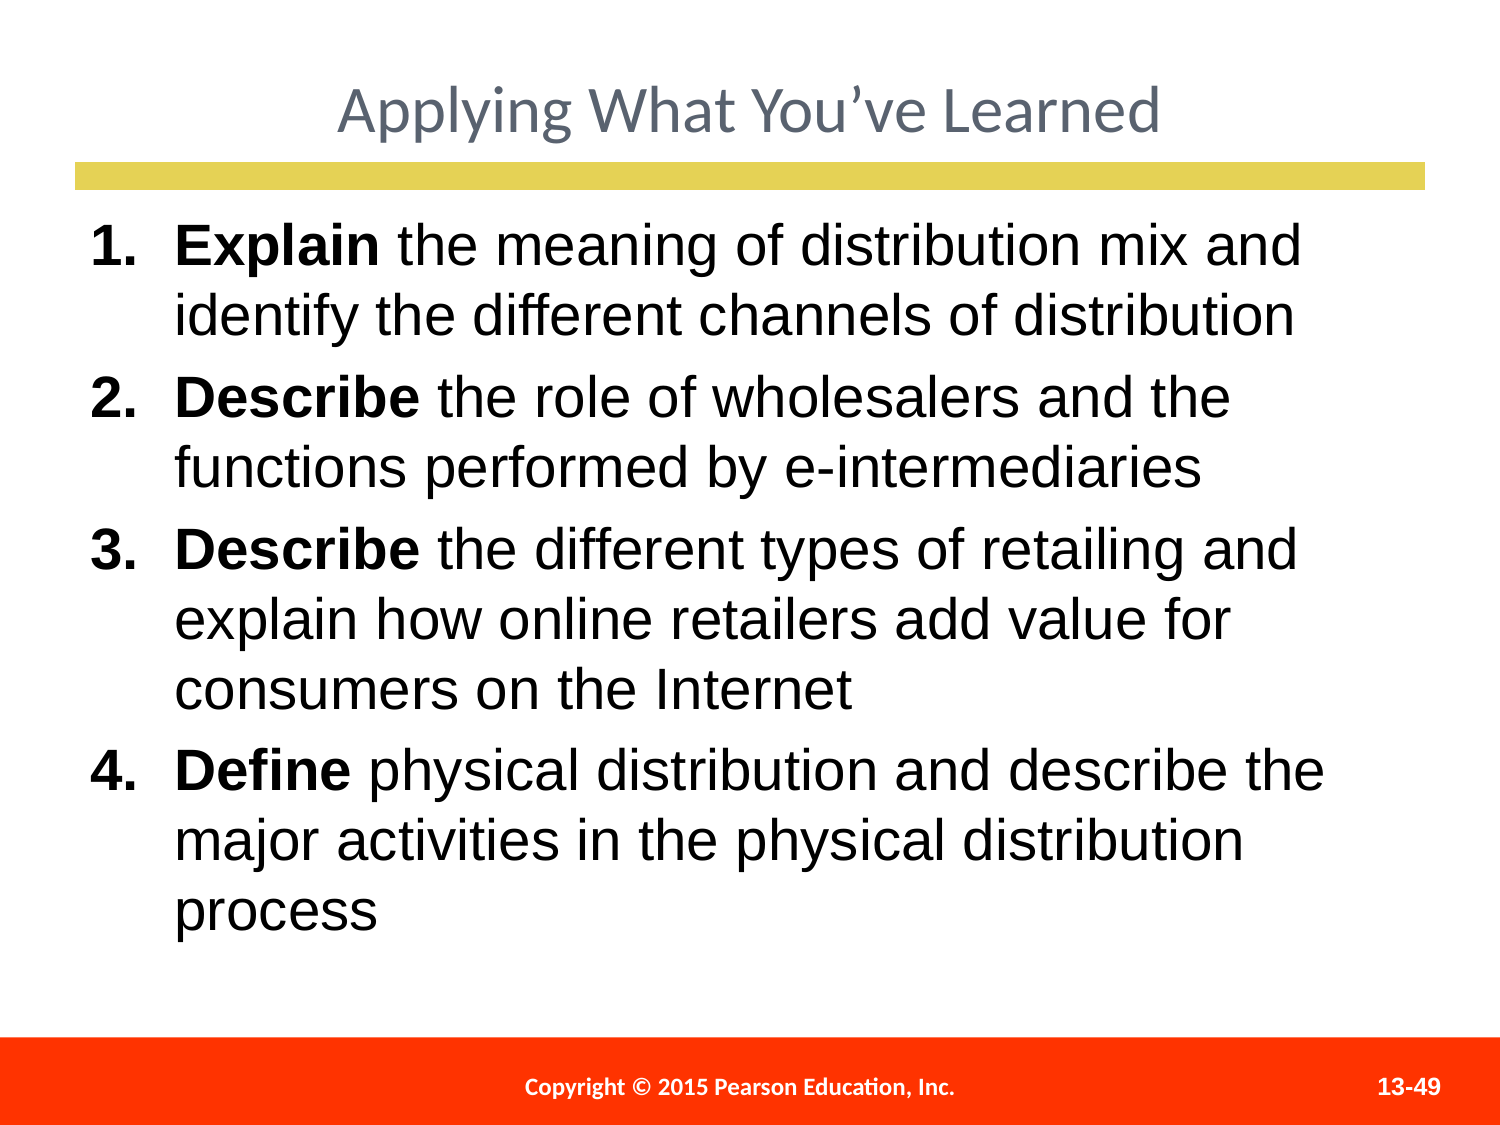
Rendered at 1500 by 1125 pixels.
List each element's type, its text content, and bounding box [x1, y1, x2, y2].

title Applying What You’ve Learned [74, 12, 1426, 199]
list Explain the meaning of distribution mix and identify the different channels of distribution Describe the role of wholesalers and the functions performed by e-intermediaries Describe the different types of retailing and explain how online retailers add value for consumers on the Internet Define physical distribution and describe the major activities in the physical distribution process [74, 199, 1426, 1006]
